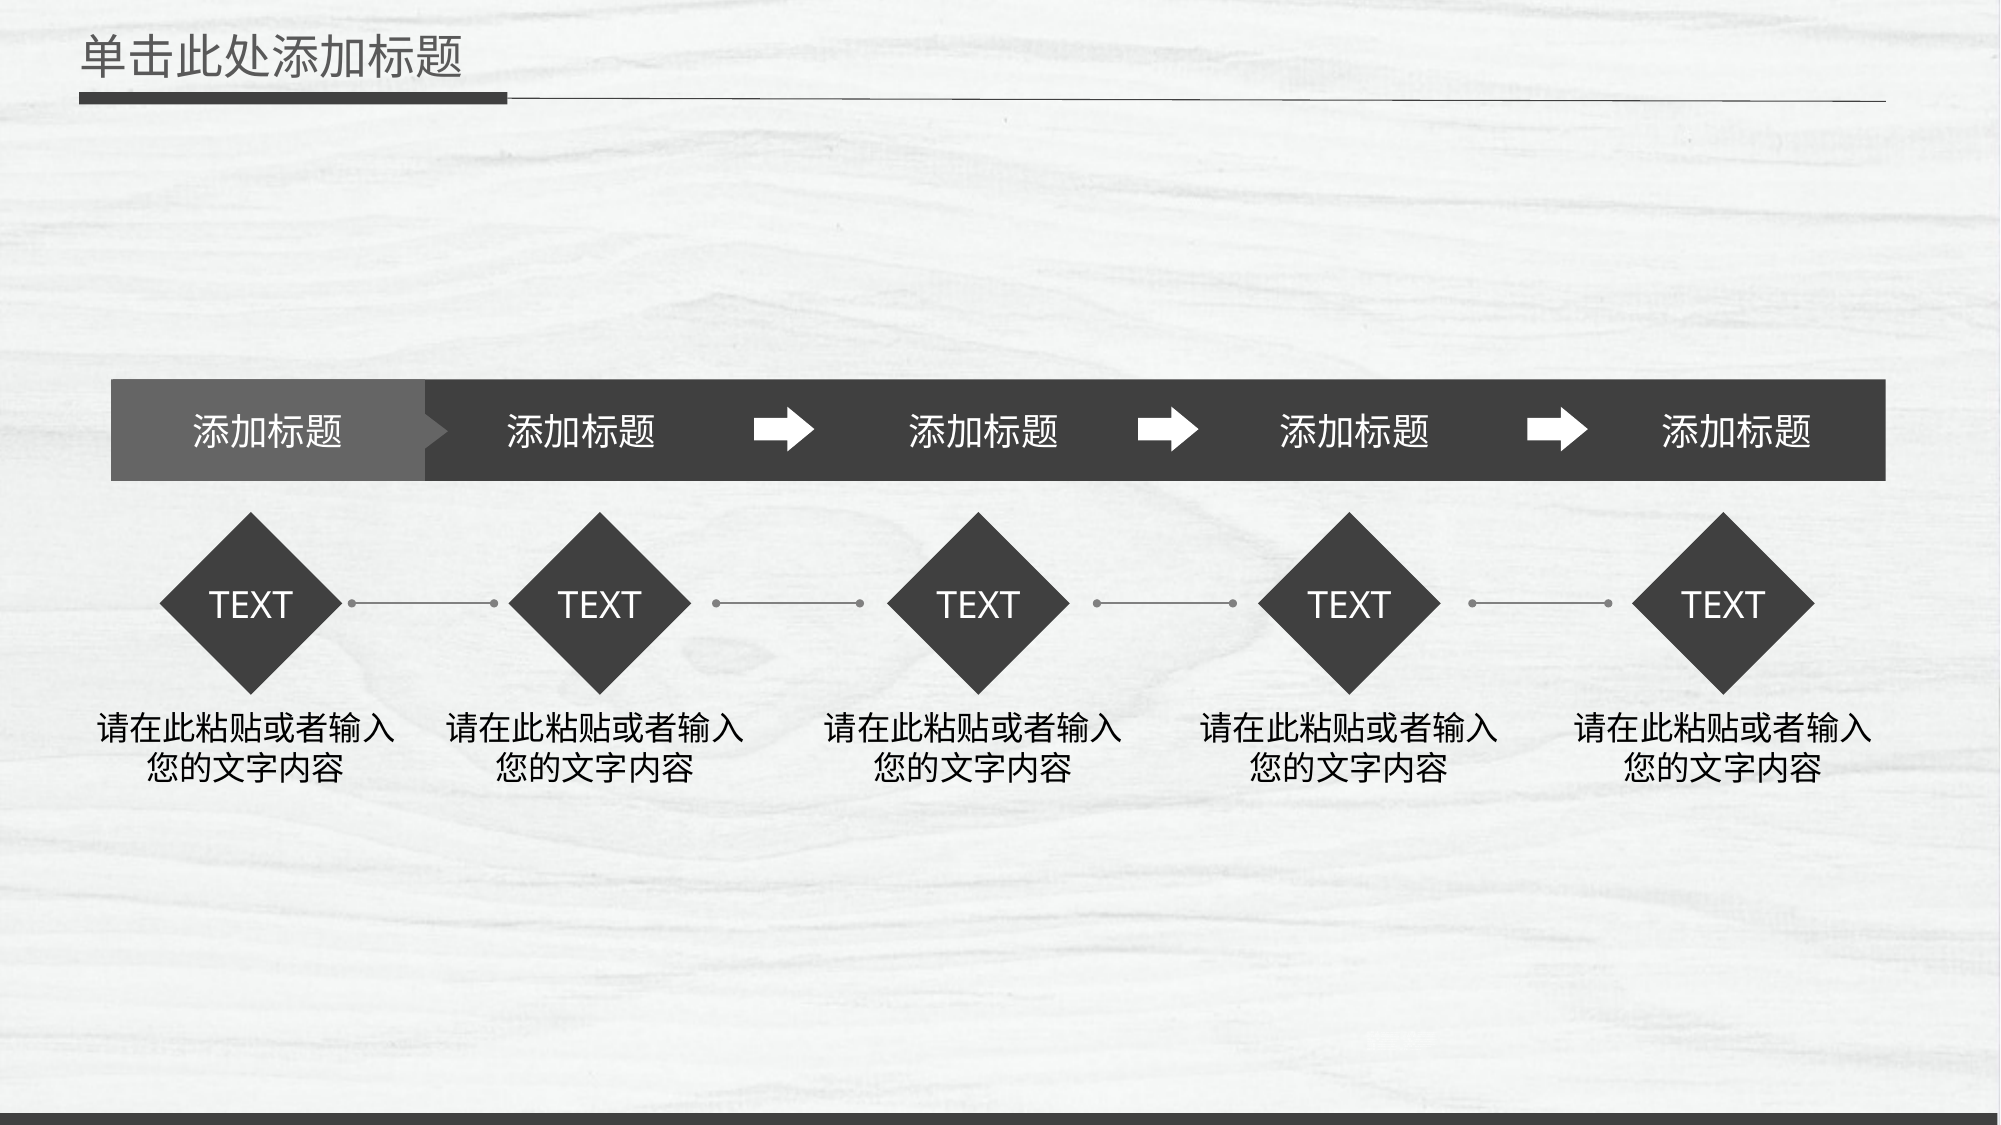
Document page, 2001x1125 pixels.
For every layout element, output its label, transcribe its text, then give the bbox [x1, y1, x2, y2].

text_box 请在此粘贴或者输入您的文字内容 [1551, 699, 1895, 795]
text_box [0, 1112, 1998, 1125]
text_box 单击此处添加标题 [64, 15, 522, 95]
text_box 请在此粘贴或者输入您的文字内容 [801, 699, 1146, 795]
text_box 请在此粘贴或者输入您的文字内容 [1177, 699, 1521, 795]
text_box 请在此粘贴或者输入您的文字内容 [74, 699, 418, 795]
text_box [507, 98, 1886, 102]
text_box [110, 379, 448, 481]
text_box TEXT [1257, 511, 1441, 695]
picture [0, 0, 2001, 1125]
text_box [448, 379, 1886, 481]
text_box TEXT [159, 511, 343, 695]
text_box TEXT [508, 511, 692, 695]
text_box 请在此粘贴或者输入您的文字内容 [423, 699, 767, 795]
text_box [78, 95, 508, 105]
text_box TEXT [1631, 511, 1815, 695]
text_box TEXT [886, 511, 1070, 695]
